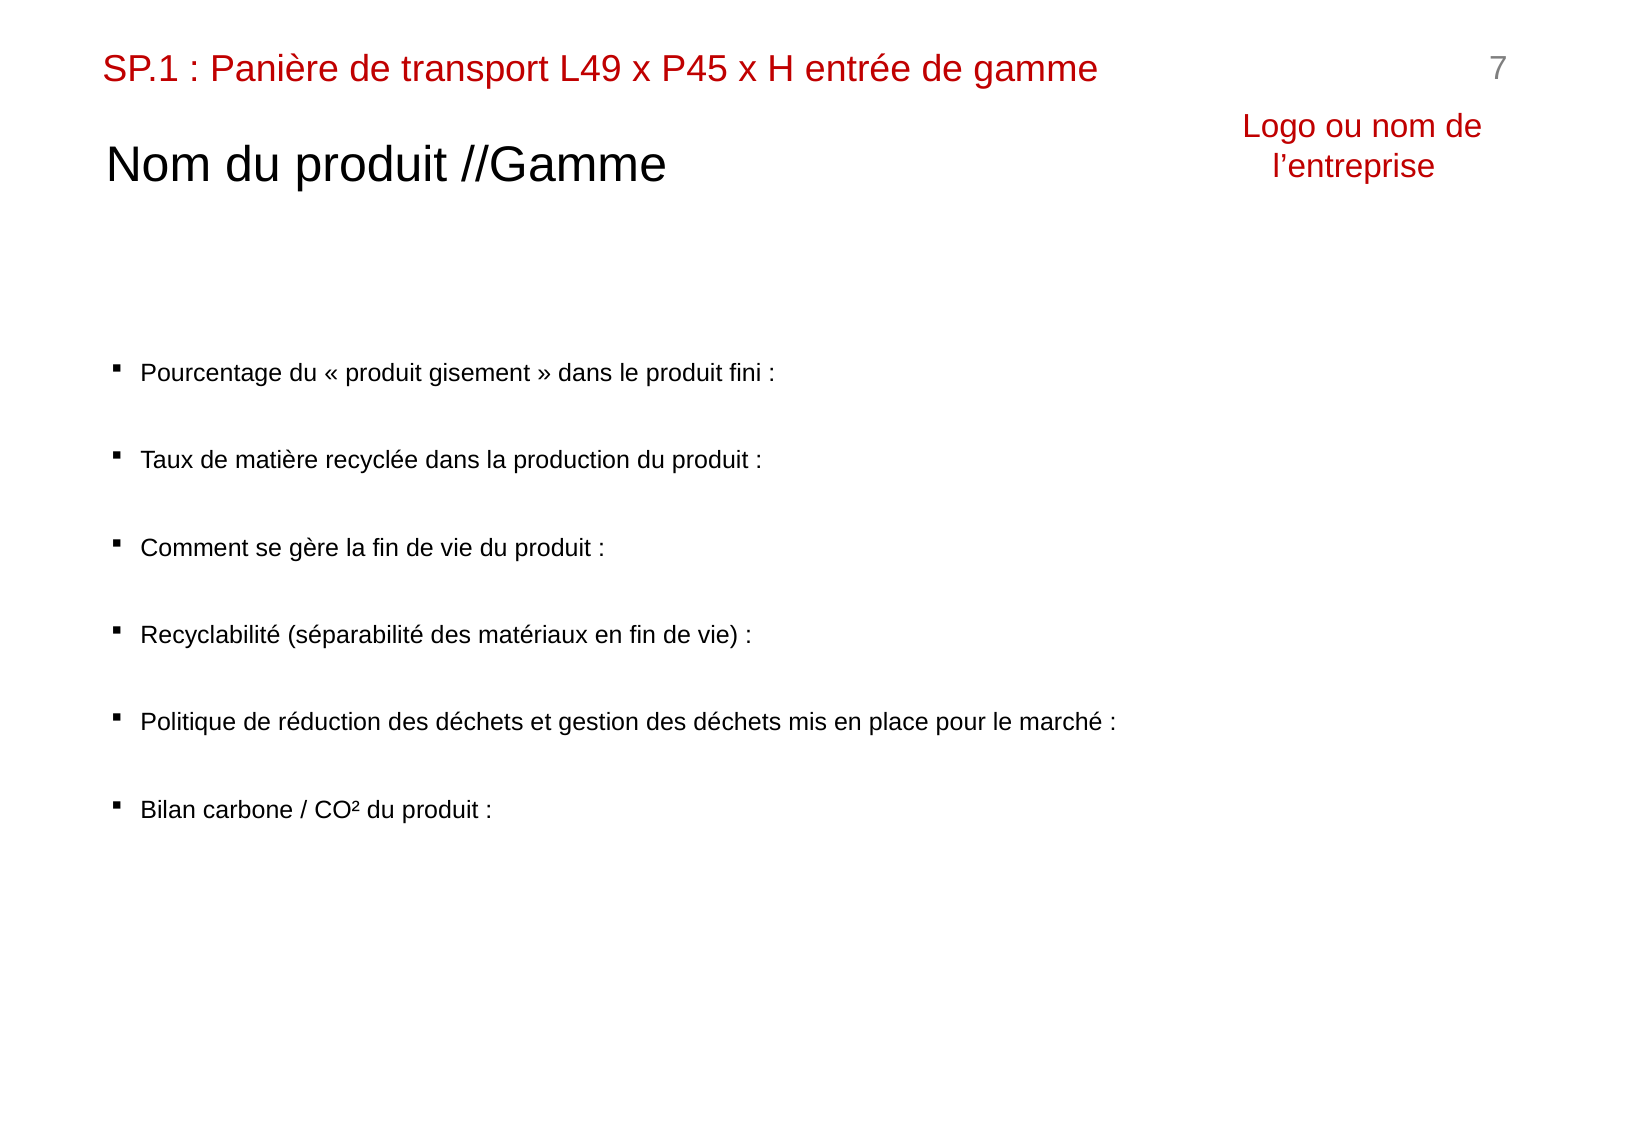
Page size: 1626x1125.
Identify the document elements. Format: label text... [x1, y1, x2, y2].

list Nom du produit //Gamme [91, 109, 1523, 215]
title SP.1 : Panière de transport L49 x P45 x H entrée de gamme [102, 19, 1426, 109]
text_box Pourcentage du « produit gisement » dans le produit fini : Taux de matière recyclée dans la production du produit : Comment se gère la fin de vie du produit : Recyclabilité (séparabilité des matériaux en fin de vie) : Politique de réduction des déchets et gestion des déchets mis en place pour le marché : Bilan carbone / CO² du produit : [81, 304, 1333, 1067]
text_box Logo ou nom de l’entreprise [1141, 91, 1567, 197]
slide_number 7 [1426, 19, 1523, 91]
